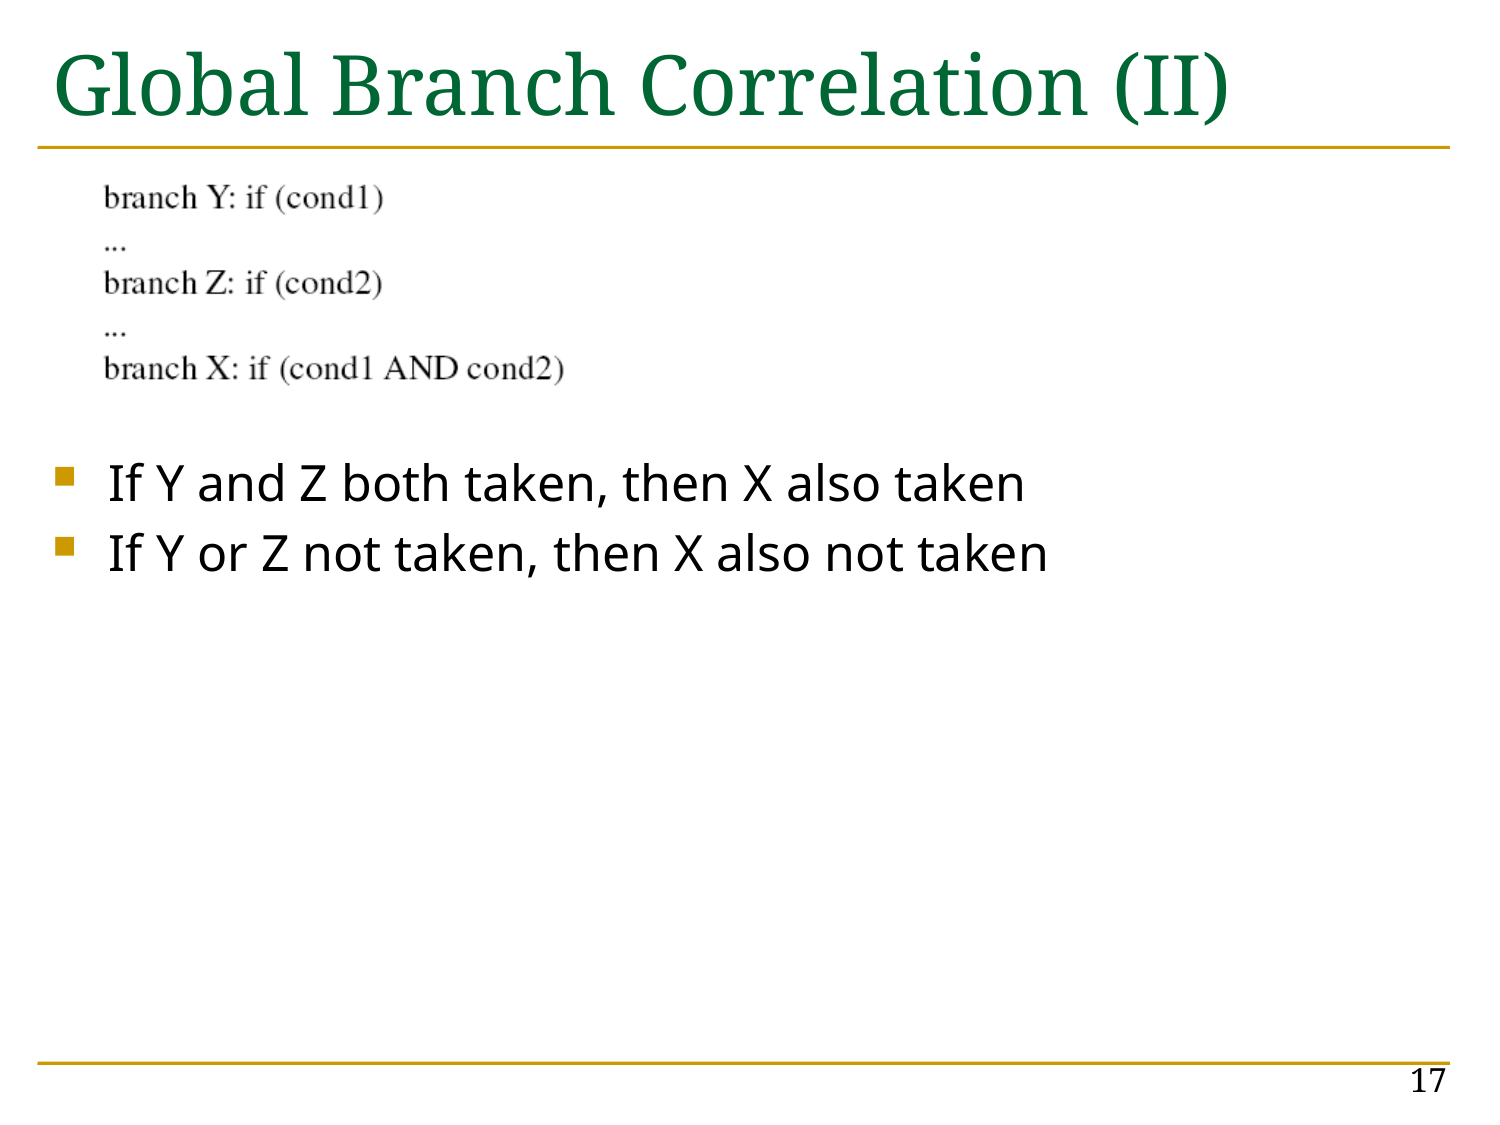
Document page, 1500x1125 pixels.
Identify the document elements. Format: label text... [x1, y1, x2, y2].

title Global Branch Correlation (II) [37, 24, 1450, 200]
picture [87, 163, 590, 409]
slide_number 17 [1111, 1036, 1462, 1112]
list If Y and Z both taken, then X also taken If Y or Z not taken, then X also not taken [37, 163, 1200, 1016]
